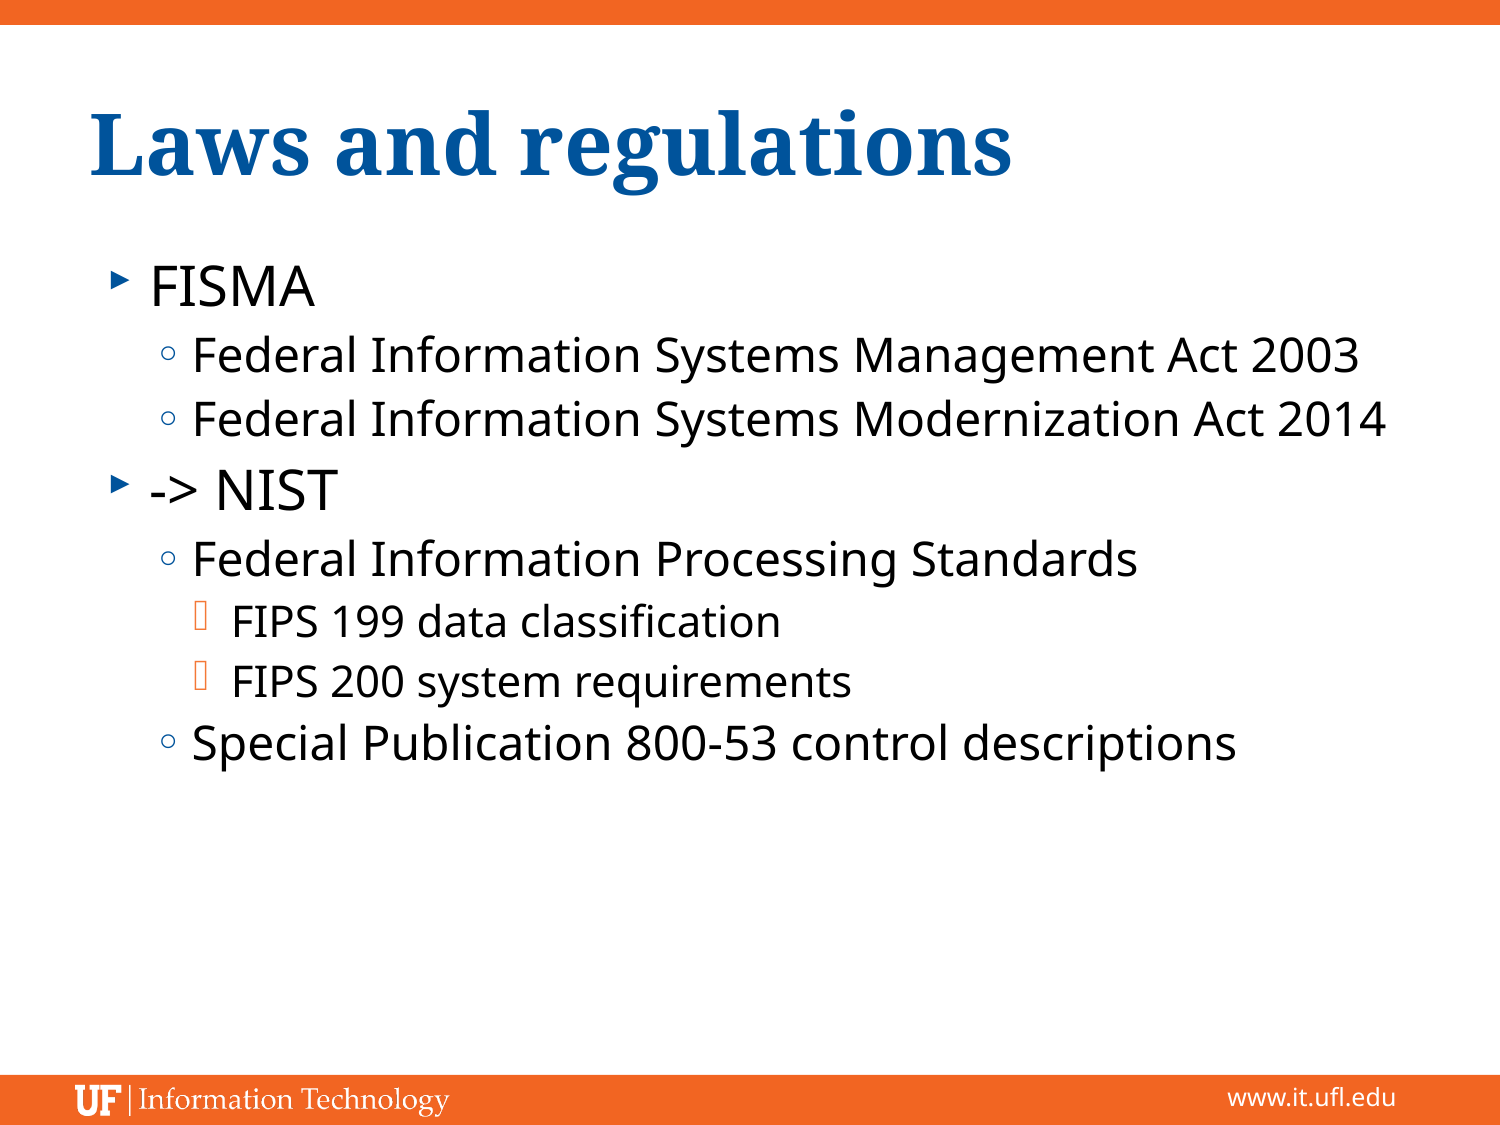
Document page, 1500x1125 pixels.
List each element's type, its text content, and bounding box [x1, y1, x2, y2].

title Laws and regulations [75, 50, 1425, 233]
list FISMA Federal Information Systems Management Act 2003 Federal Information Systems Modernization Act 2014 -> NIST Federal Information Processing Standards FIPS 199 data classification FIPS 200 system requirements Special Publication 800-53 control descriptions [75, 243, 1425, 986]
picture [75, 1083, 450, 1117]
